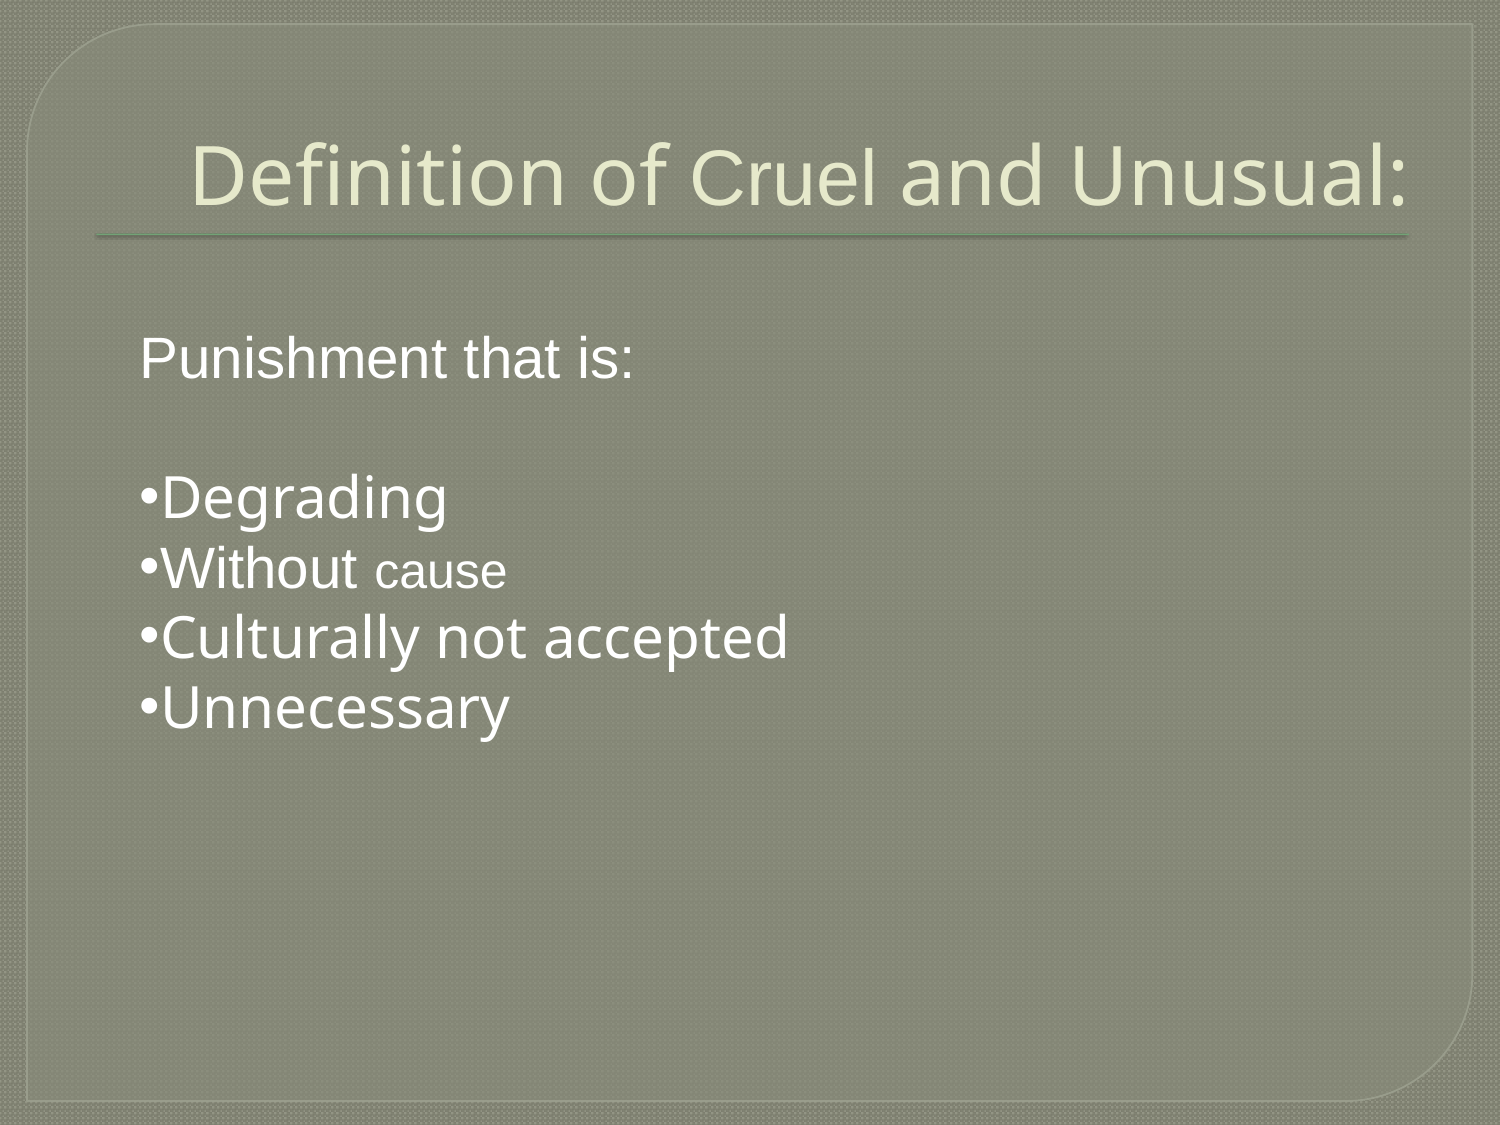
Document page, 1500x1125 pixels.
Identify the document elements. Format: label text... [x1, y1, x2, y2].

title Definition of Cruel and Unusual: [75, 41, 1425, 229]
text_box Punishment that is: Degrading Without cause Culturally not accepted Unnecessary [125, 312, 1375, 818]
